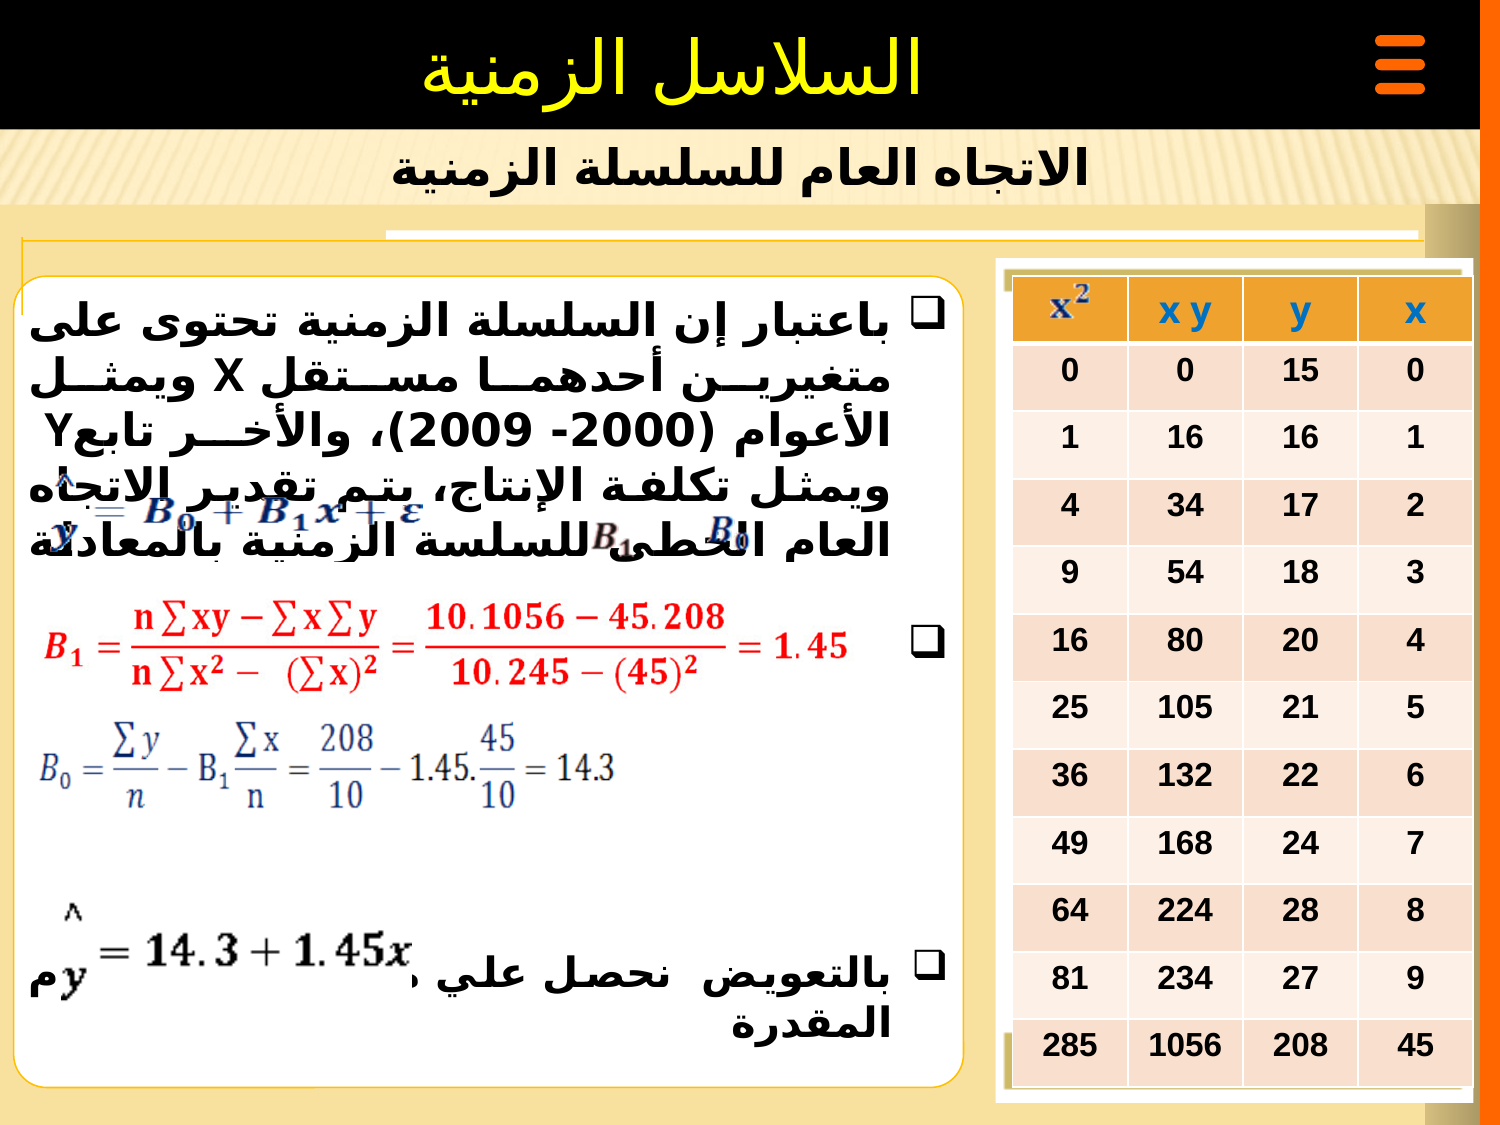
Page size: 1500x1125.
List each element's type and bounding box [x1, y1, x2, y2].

picture [707, 506, 753, 558]
picture [49, 467, 424, 558]
picture [61, 899, 412, 1009]
picture [995, 258, 1474, 1103]
picture [39, 729, 615, 817]
text_box [0, 0, 1500, 1125]
picture [22, 512, 899, 720]
